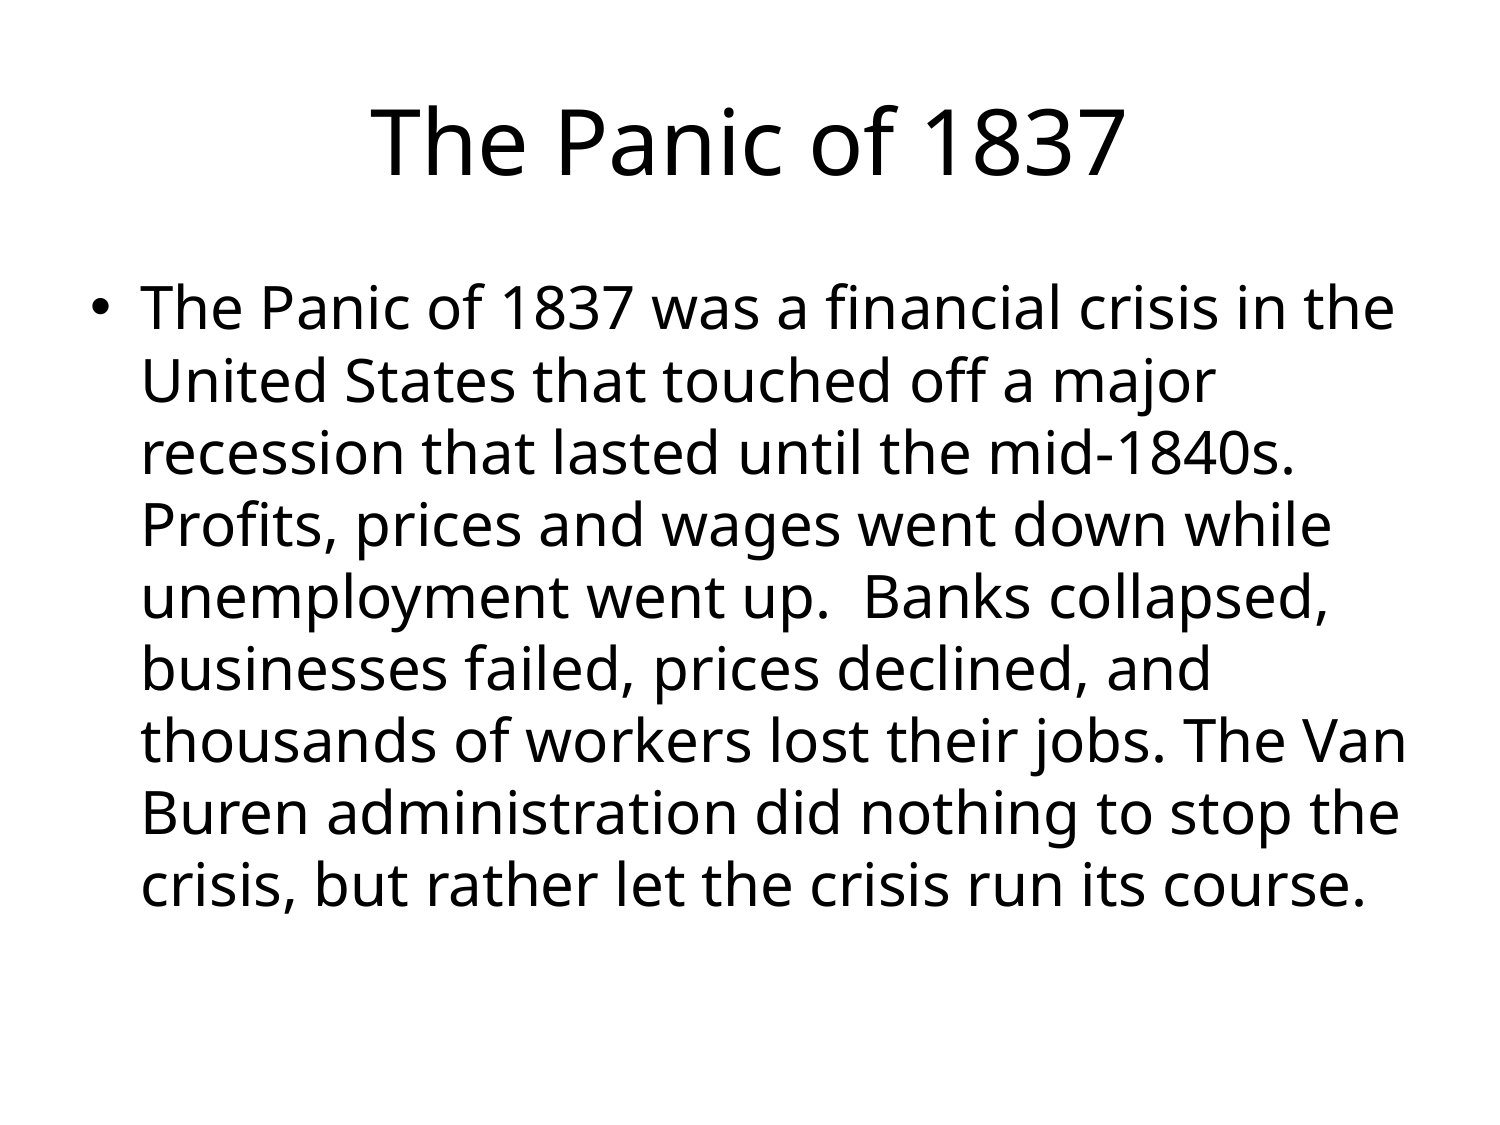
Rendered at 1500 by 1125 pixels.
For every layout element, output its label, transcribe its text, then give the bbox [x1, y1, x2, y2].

title The Panic of 1837 [75, 45, 1425, 233]
list The Panic of 1837 was a financial crisis in the United States that touched off a major recession that lasted until the mid-1840s. Profits, prices and wages went down while unemployment went up. Banks collapsed, businesses failed, prices declined, and thousands of workers lost their jobs. The Van Buren administration did nothing to stop the crisis, but rather let the crisis run its course. [75, 262, 1425, 1005]
